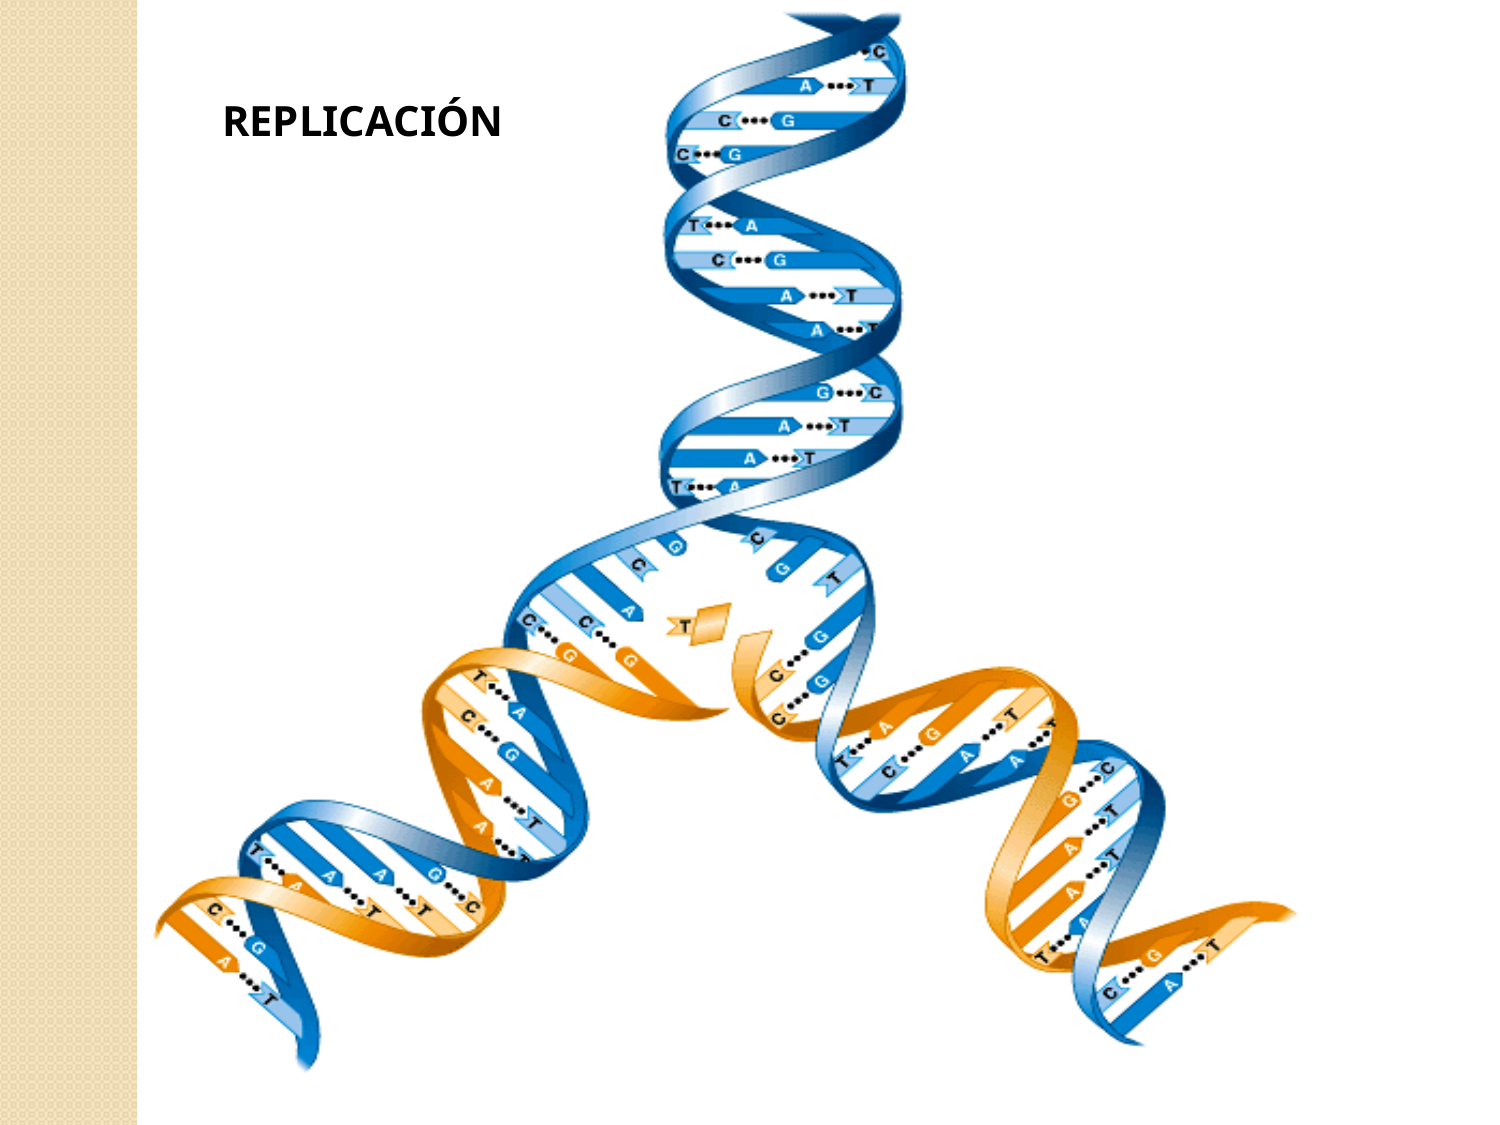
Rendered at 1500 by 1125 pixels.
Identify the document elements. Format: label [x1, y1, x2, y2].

picture [137, 0, 1326, 1125]
